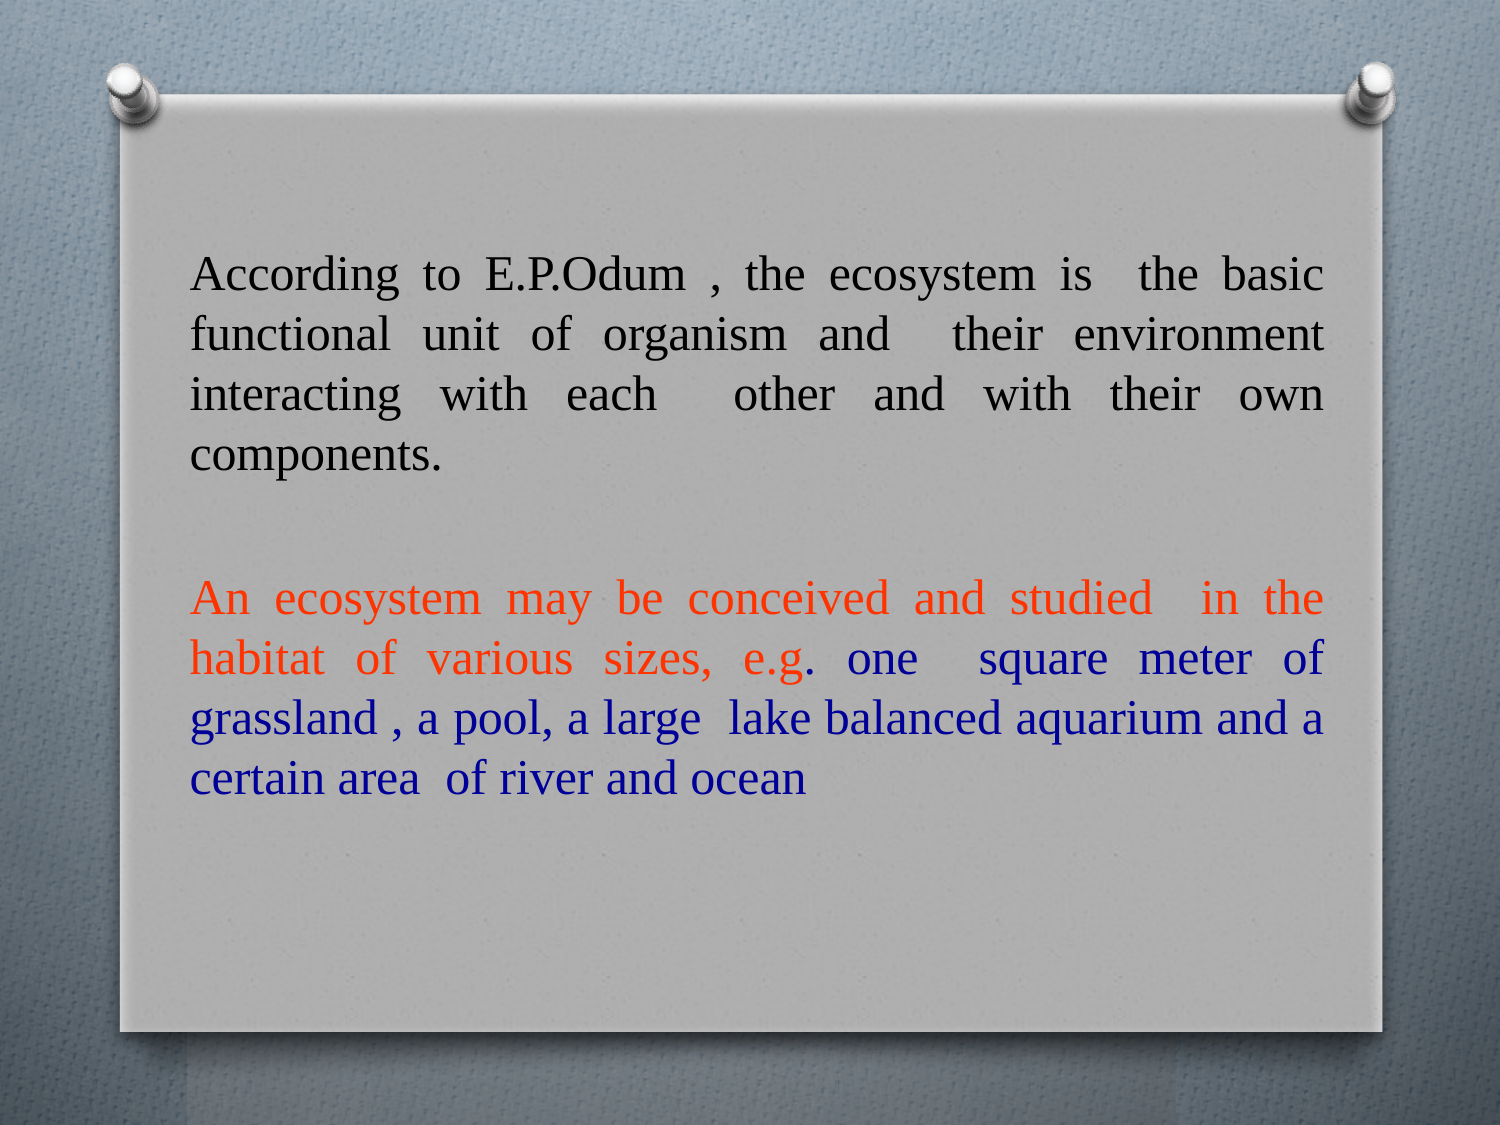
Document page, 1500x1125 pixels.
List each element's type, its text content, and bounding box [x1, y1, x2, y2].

title According to E.P.Odum , the ecosystem is the basic functional unit of organism and their environment interacting with each other and with their own components. [187, 238, 1325, 481]
picture [1317, 35, 1439, 156]
picture [75, 29, 198, 153]
text_box An ecosystem may be conceived and studied in the habitat of various sizes, e.g. one square meter of grassland , a pool, a large lake balanced aquarium and a certain area of river and ocean [187, 562, 1325, 805]
